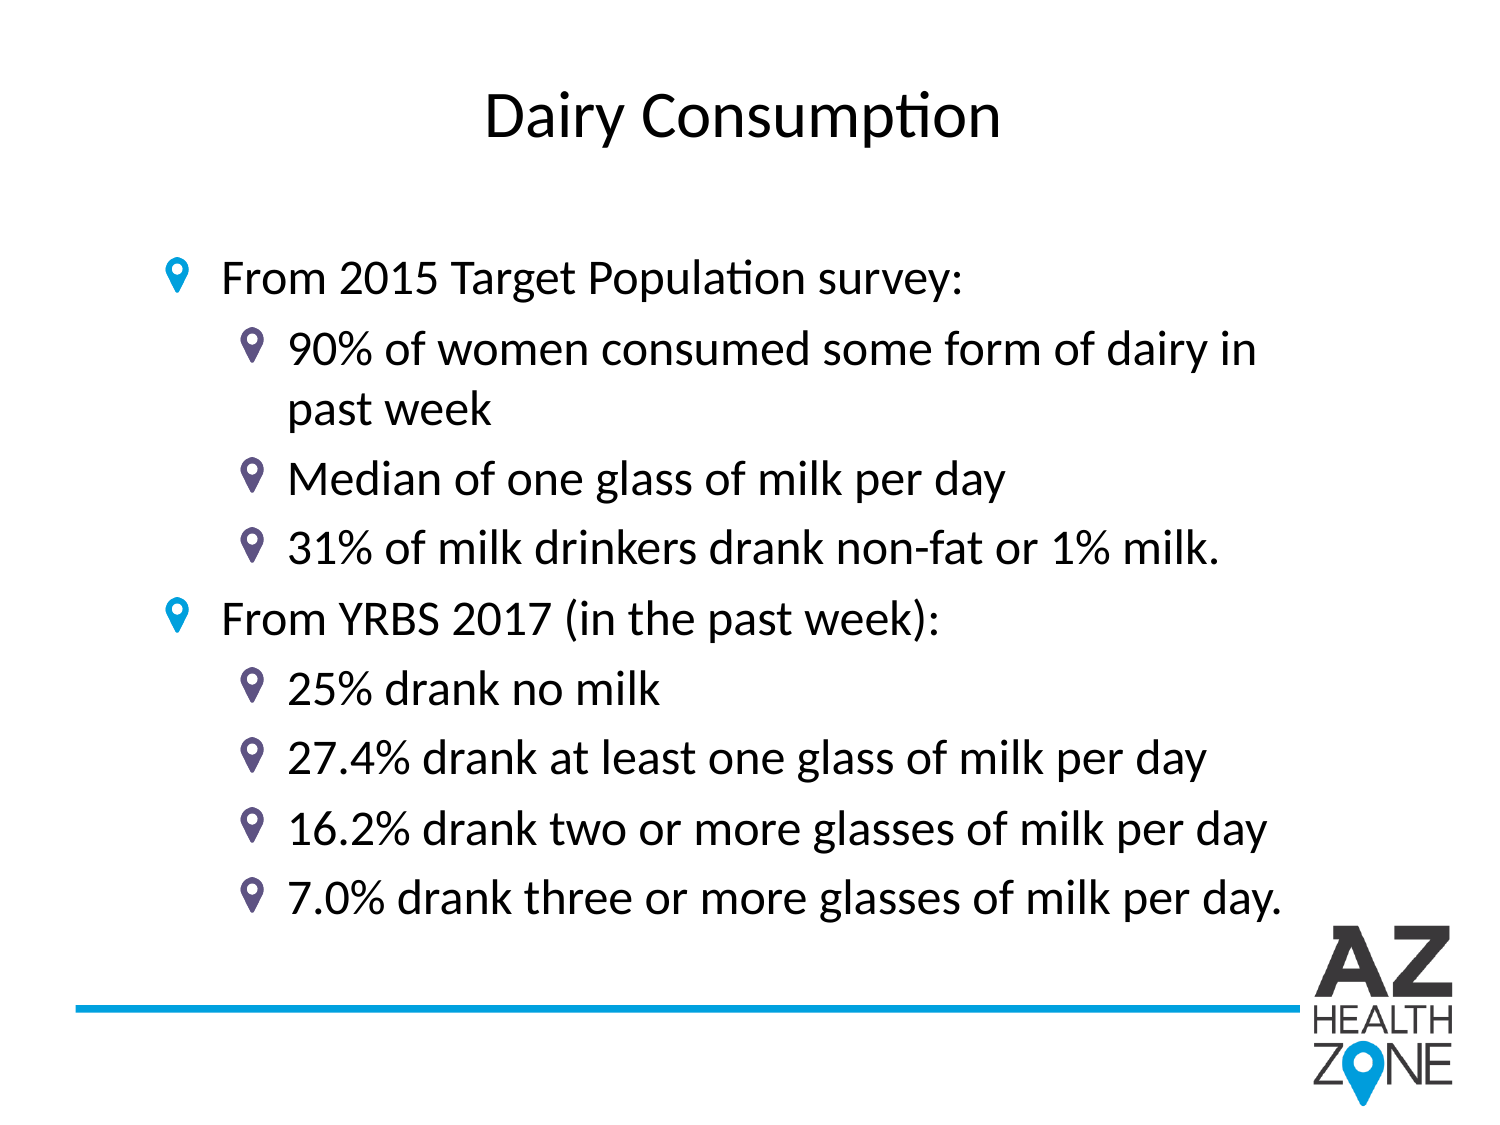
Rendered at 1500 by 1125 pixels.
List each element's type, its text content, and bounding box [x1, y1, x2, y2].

picture [165, 614, 175, 633]
picture [1354, 1053, 1372, 1072]
picture [240, 527, 264, 563]
list From 2015 Target Population survey: 90% of women consumed some form of dairy in past week Median of one glass of milk per day 31% of milk drinkers drank non-fat or 1% milk. From YRBS 2017 (in the past week): 25% drank no milk 27.4% drank at least one glass of milk per day 16.2% drank two or more glasses of milk per day 7.0% drank three or more glasses of milk per day. [150, 237, 1300, 925]
picture [240, 877, 264, 913]
picture [180, 275, 189, 293]
title Dairy Consumption [37, 79, 1450, 188]
picture [1312, 924, 1453, 1107]
picture [182, 597, 189, 604]
picture [165, 257, 173, 265]
picture [240, 327, 264, 363]
picture [240, 457, 264, 493]
picture [173, 264, 182, 274]
picture [173, 604, 182, 614]
picture [165, 274, 175, 293]
picture [165, 597, 173, 605]
picture [180, 615, 189, 633]
picture [182, 257, 189, 264]
picture [240, 667, 264, 703]
picture [240, 737, 264, 773]
picture [240, 807, 264, 843]
